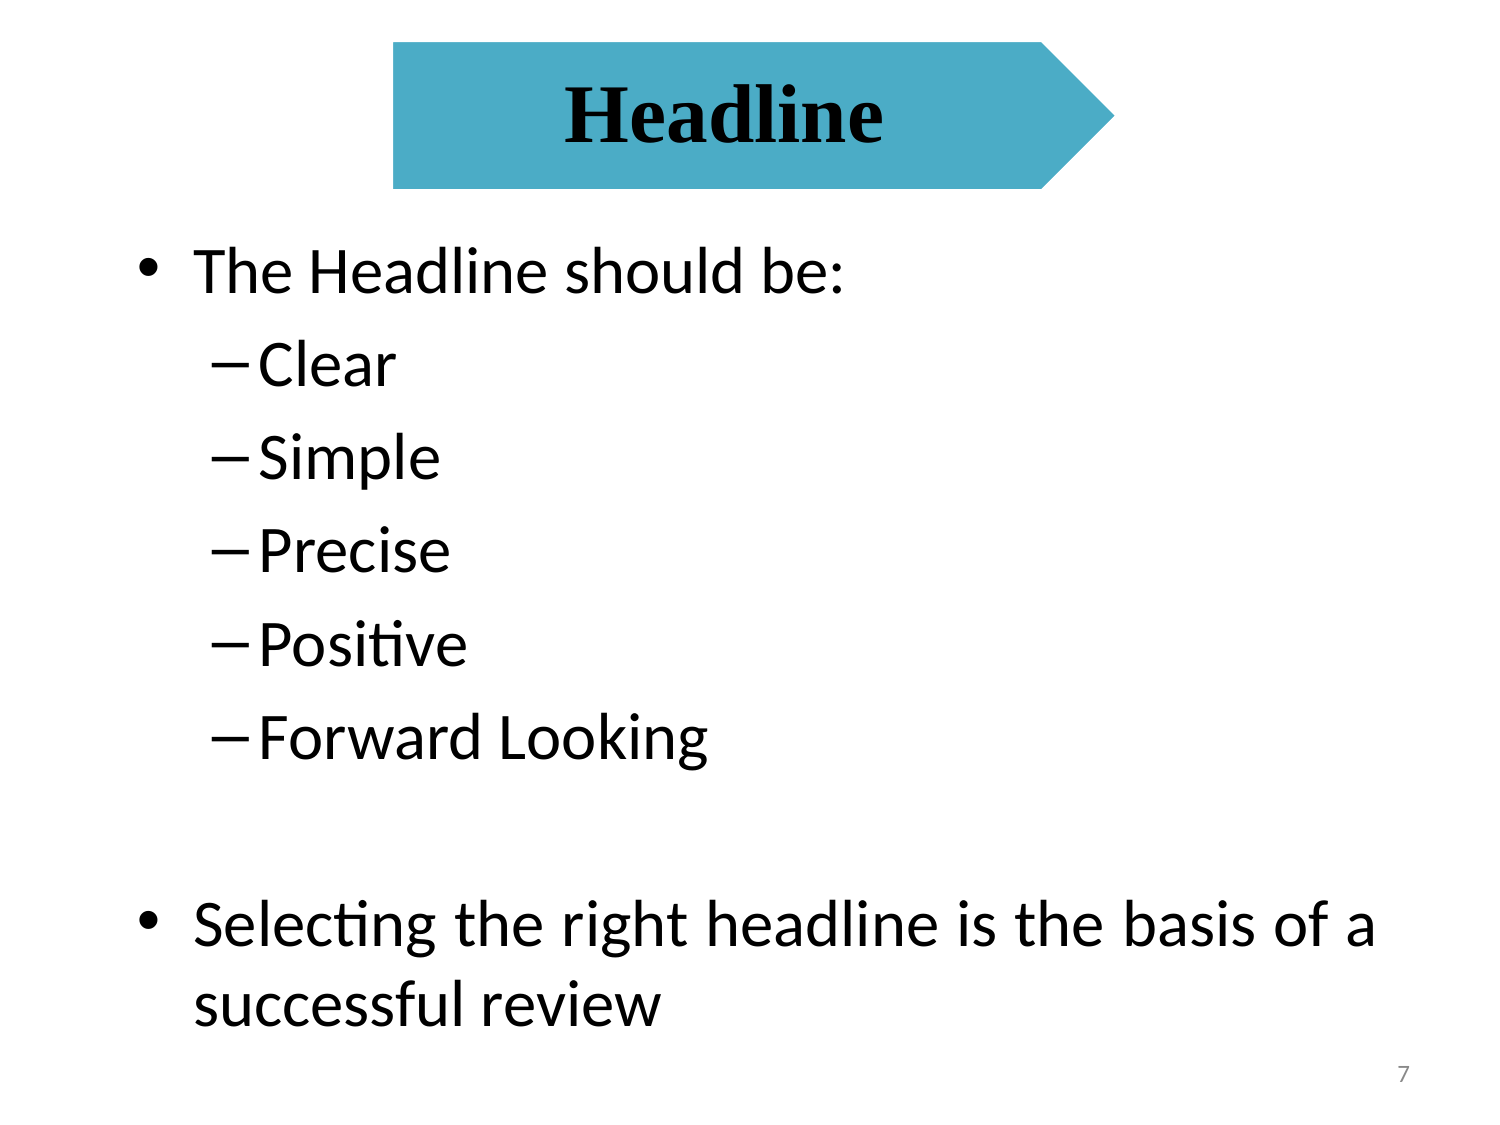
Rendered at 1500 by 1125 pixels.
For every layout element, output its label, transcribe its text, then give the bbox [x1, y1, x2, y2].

text_box The Headline should be: Clear Simple Precise Positive Forward Looking Selecting the right headline is the basis of a successful review [122, 218, 1394, 1043]
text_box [390, 39, 1118, 192]
slide_number 7 [1074, 1042, 1425, 1103]
